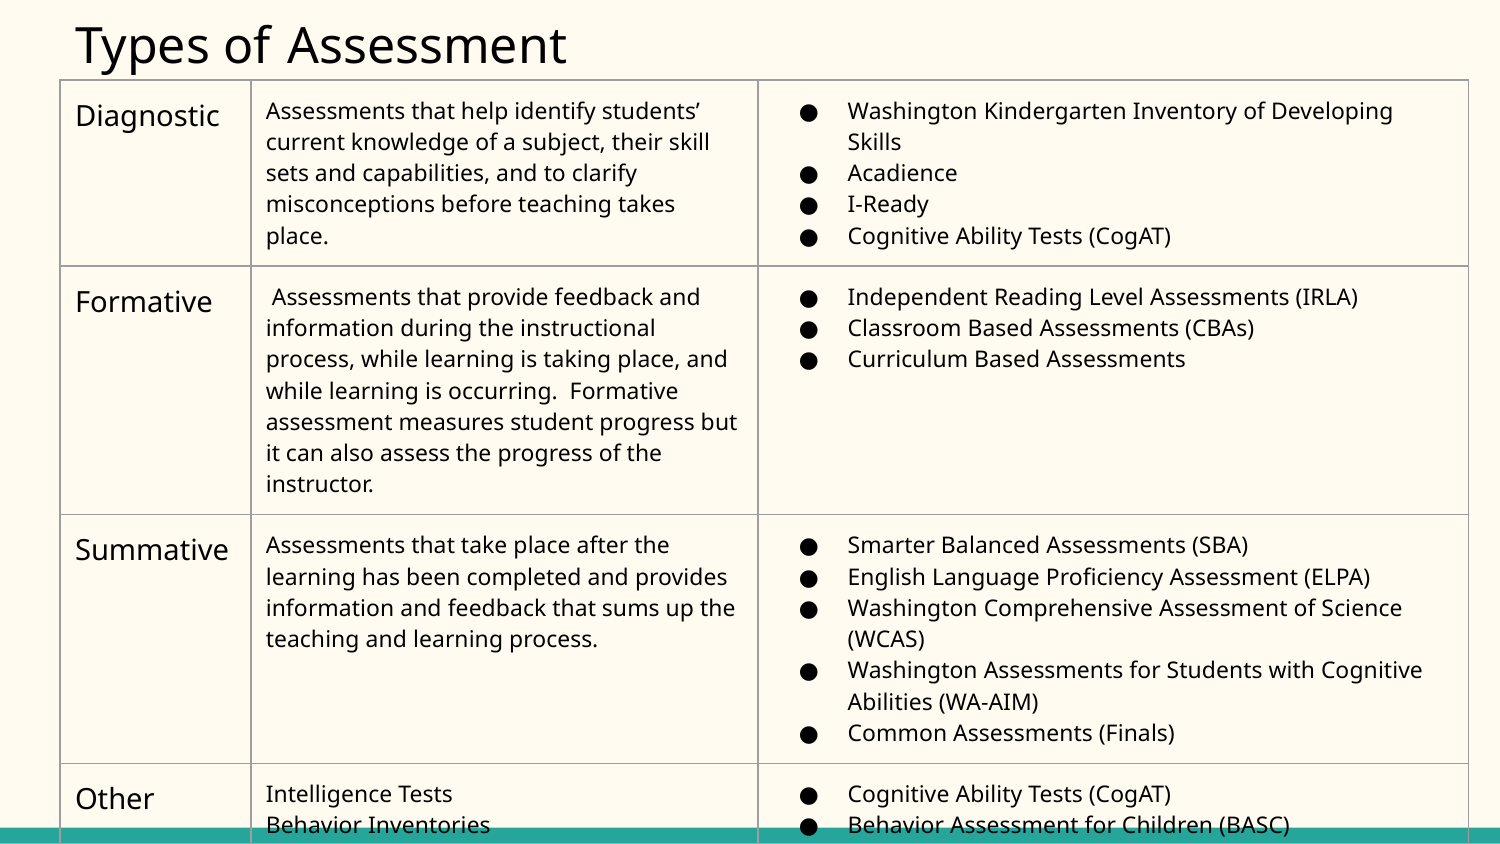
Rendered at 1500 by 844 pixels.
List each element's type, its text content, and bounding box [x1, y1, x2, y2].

table_cell Cognitive Ability Tests (CogAT) Behavior Assessment for Children (BASC) Acadience Woodcock Johnson Wechsler Intelligence Scale for Children (WISC) [759, 764, 1468, 844]
table_header Washington Kindergarten Inventory of Developing Skills Acadience I-Ready Cognitive Ability Tests (CogAT) [759, 81, 1468, 265]
table_cell Smarter Balanced Assessments (SBA) English Language Proficiency Assessment (ELPA) Washington Comprehensive Assessment of Science (WCAS) Washington Assessments for Students with Cognitive Abilities (WA-AIM) Common Assessments (Finals) [759, 515, 1468, 763]
table_cell Assessments that provide feedback and information during the instructional process, while learning is taking place, and while learning is occurring. Formative assessment measures student progress but it can also assess the progress of the instructor. [252, 267, 757, 514]
title Types of Assessment [60, 0, 1458, 38]
table_cell Assessments that take place after the learning has been completed and provides information and feedback that sums up the teaching and learning process. [252, 515, 757, 763]
table_cell Other [61, 764, 250, 844]
table_cell Formative [61, 267, 250, 514]
table_cell Independent Reading Level Assessments (IRLA) Classroom Based Assessments (CBAs) Curriculum Based Assessments [759, 267, 1468, 514]
table_cell Summative [61, 515, 250, 763]
table_header Diagnostic [61, 81, 250, 265]
table_cell Intelligence Tests Behavior Inventories Dyslexia Screeners Special Education Tools [252, 764, 757, 844]
table_header Assessments that help identify students’ current knowledge of a subject, their skill sets and capabilities, and to clarify misconceptions before teaching takes place. [252, 81, 757, 265]
